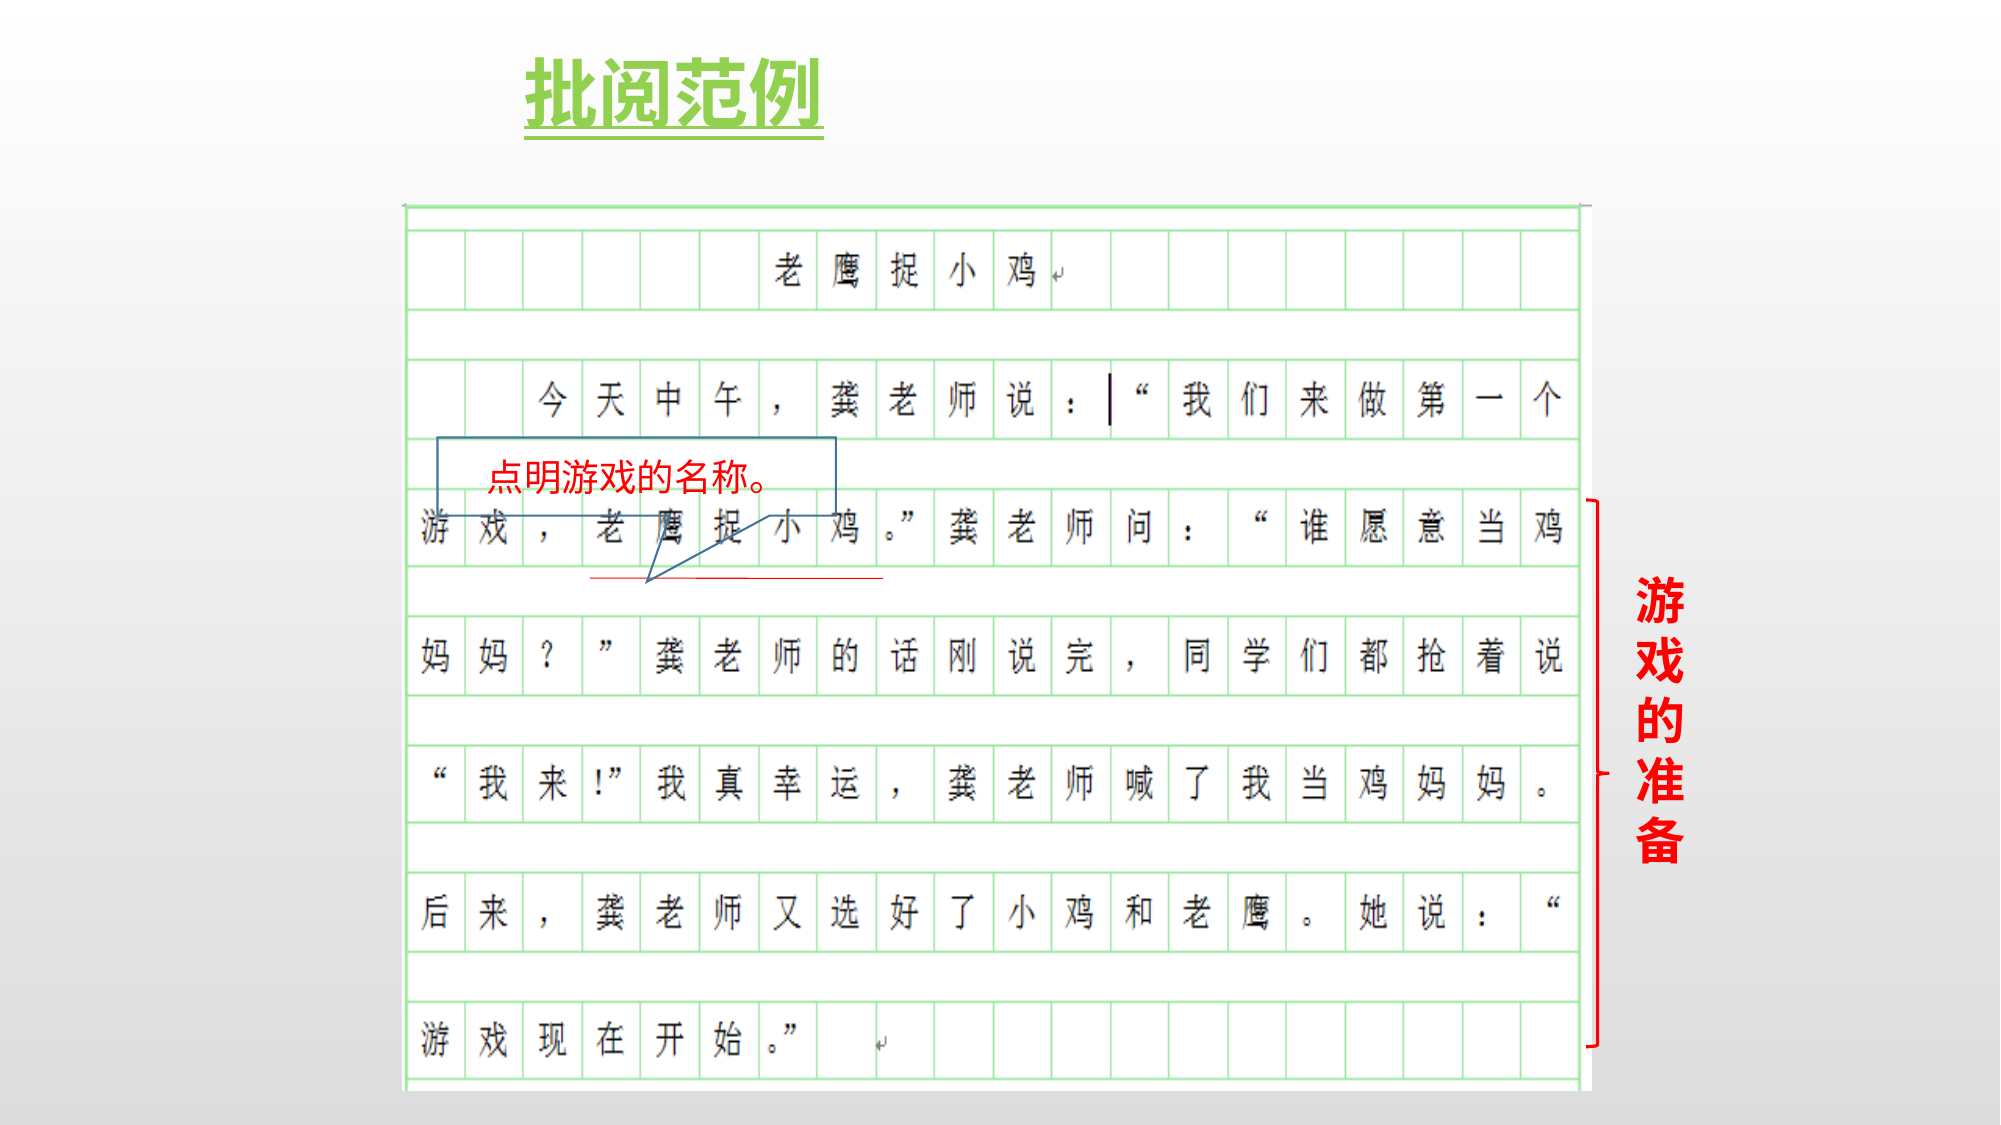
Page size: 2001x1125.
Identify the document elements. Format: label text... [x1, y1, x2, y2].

text_box 游戏的准备 [1621, 562, 1715, 878]
text_box [1592, 499, 1610, 1048]
text_box 批阅范例 [509, 39, 933, 144]
picture [402, 203, 1592, 1091]
